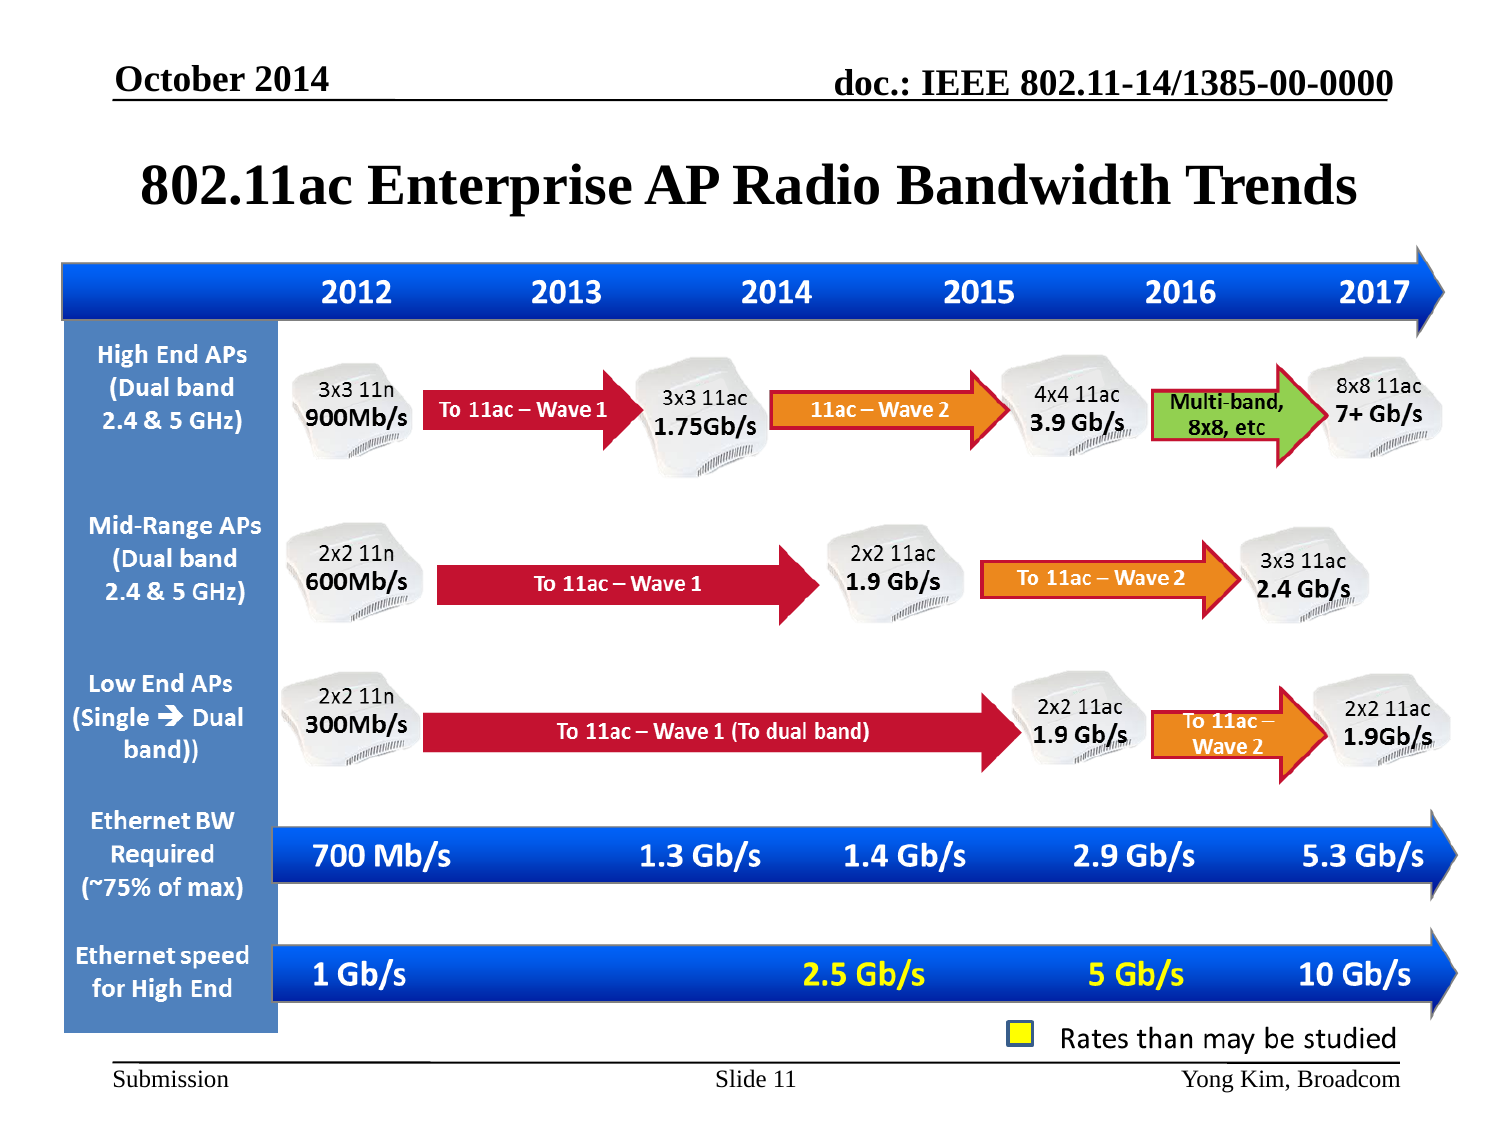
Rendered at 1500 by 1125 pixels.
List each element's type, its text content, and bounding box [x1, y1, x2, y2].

slide_number Slide 11 [712, 1084, 800, 1123]
picture [37, 244, 1468, 1076]
title 802.11ac Enterprise AP Radio Bandwidth Trends [112, 112, 1388, 243]
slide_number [114, 54, 423, 100]
footer Yong Kim, Broadcom [878, 1084, 1402, 1093]
